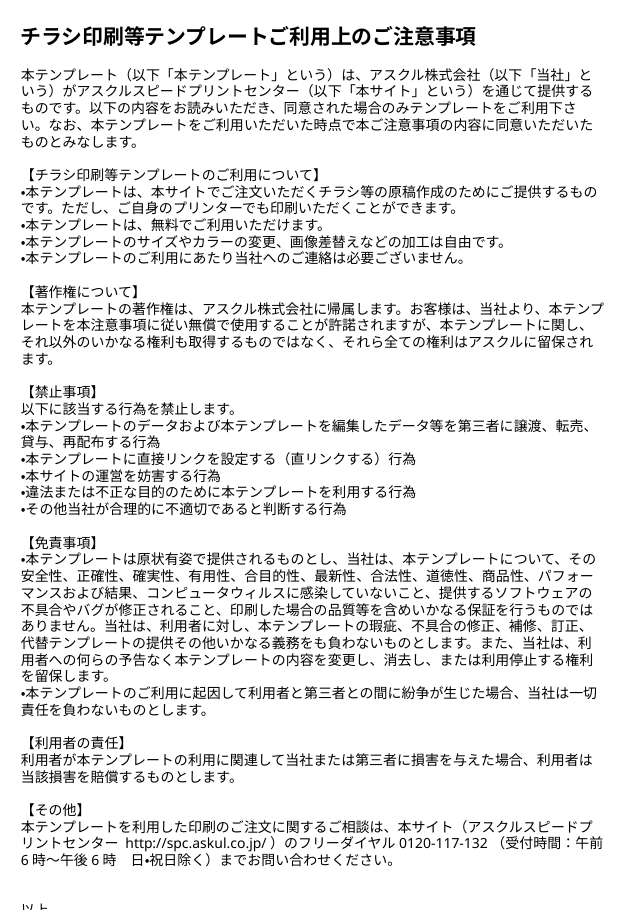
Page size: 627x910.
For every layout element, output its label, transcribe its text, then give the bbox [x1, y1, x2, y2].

text_box チラシ印刷等テンプレートご利用上のご注意事項 本テンプレート（以下「本テンプレート」という）は、アスクル株式会社（以下「当社」という）がアスクルスピードプリントセンター（以下「本サイト」という）を通じて提供するものです。以下の内容をお読みいただき、同意された場合のみテンプレートをご利用下さい。なお、本テンプレートをご利用いただいた時点で本ご注意事項の内容に同意いただいたものとみなします。 【チラシ印刷等テンプレートのご利用について】 ・本テンプレートは、本サイトでご注文いただくチラシ等の原稿作成のためにご提供するものです。ただし、ご自身のプリンターでも印刷いただくことができます。 ・本テンプレートは、無料でご利用いただけます。 ・本テンプレートのサイズやカラーの変更、画像差替えなどの加工は自由です。 ・本テンプレートのご利用にあたり当社へのご連絡は必要ございません。 【著作権について】 本テンプレートの著作権は、アスクル株式会社に帰属します。お客様は、当社より、本テンプレートを本注意事項に従い無償で使用することが許諾されますが、本テンプレートに関し、それ以外のいかなる権利も取得するものではなく、それら全ての権利はアスクルに留保されます。 【禁止事項】 以下に該当する行為を禁止します。 ・本テンプレートのデータおよび本テンプレートを編集したデータ等を第三者に譲渡、転売、貸与、再配布する行為 ・本テンプレートに直接リンクを設定する（直リンクする）行為 ・本サイトの運営を妨害する行為 ・違法または不正な目的のために本テンプレートを利用する行為 ・その他当社が合理的に不適切であると判断する行為 【免責事項】 ・本テンプレートは原状有姿で提供されるものとし、当社は、本テンプレートについて、その安全性、正確性、確実性、有用性、合目的性、最新性、合法性、道徳性、商品性、パフォーマンスおよび結果、コンピュータウィルスに感染していないこと、提供するソフトウェアの不具合やバグが修正されること、印刷した場合の品質等を含めいかなる保証を行うものではありません。当社は、利用者に対し、本テンプレートの瑕疵、不具合の修正、補修、訂正、代替テンプレートの提供その他いかなる義務をも負わないものとします。また、当社は、利用者への何らの予告なく本テンプレートの内容を変更し、消去し、または利用停止する権利を留保します。 ・本テンプレートのご利用に起因して利用者と第三者との間に紛争が生じた場合、当社は一切責任を負わないものとします。 【利用者の責任】 利用者が本テンプレートの利用に関連して当社または第三者に損害を与えた場合、利用者は当該損害を賠償するものとします。 【その他】 本テンプレートを利用した印刷のご注文に関するご相談は、本サイト（アスクルスピードプリントセンター http://spc.askul.co.jp/）のフリーダイヤル0120-117-132（受付時間：午前6時～午後6時 日・祝日除く）までお問い合わせください。 以上 [12, 19, 614, 756]
